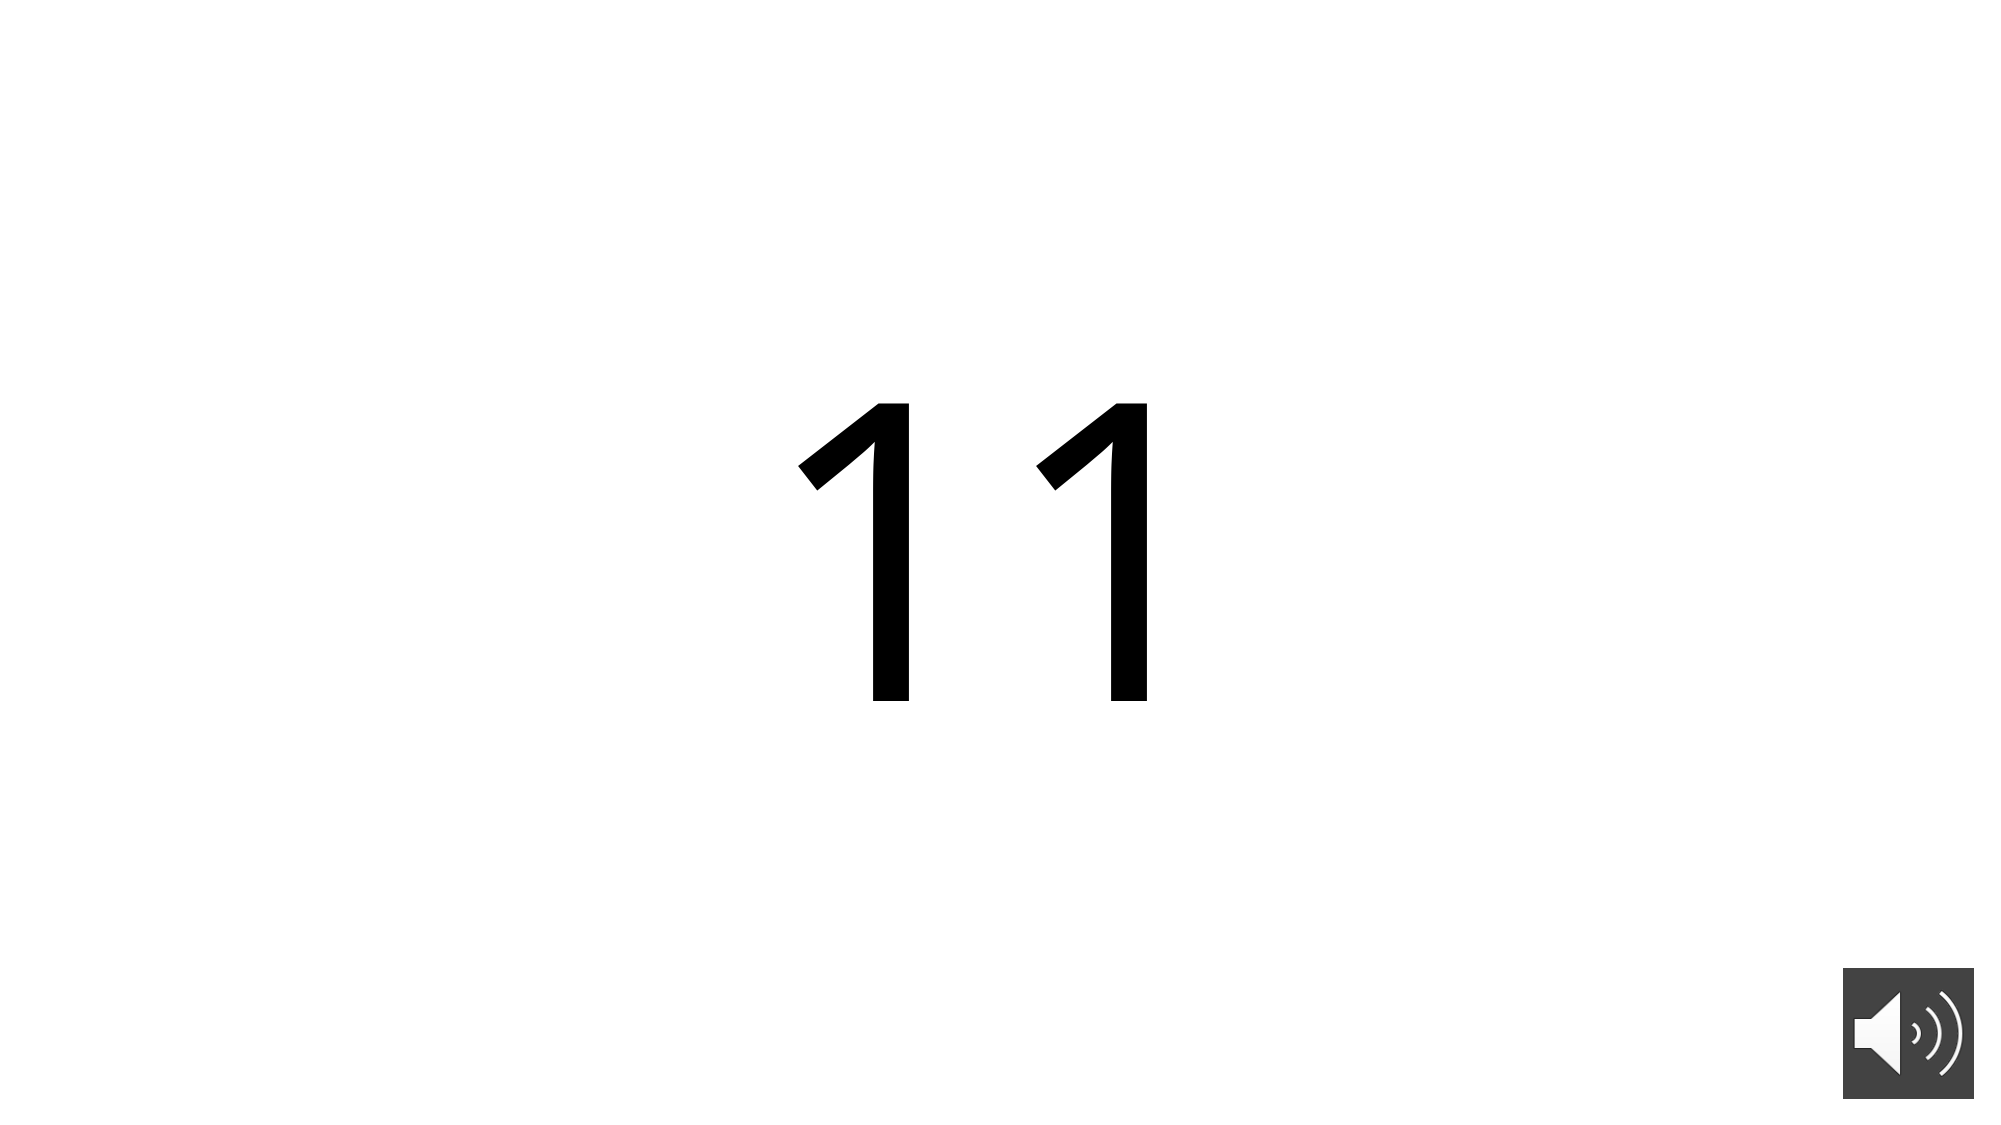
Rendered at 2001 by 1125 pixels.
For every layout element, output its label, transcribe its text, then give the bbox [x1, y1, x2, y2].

title 11 [743, 325, 1257, 800]
picture [1841, 966, 1976, 1101]
